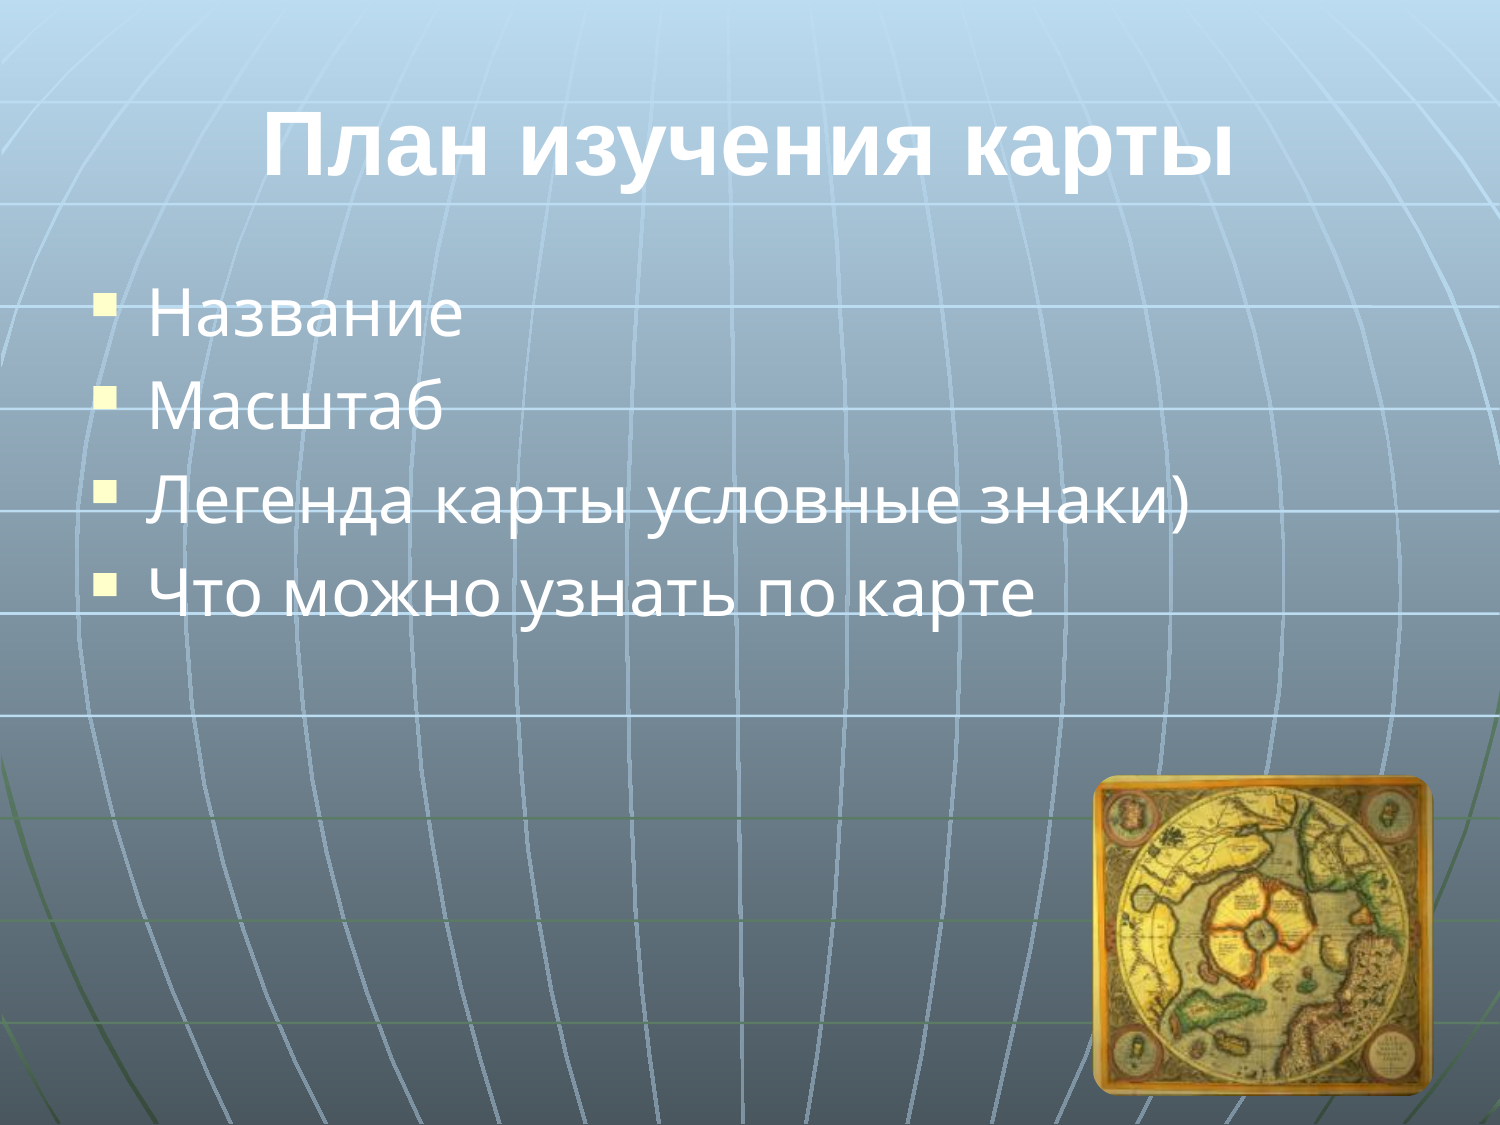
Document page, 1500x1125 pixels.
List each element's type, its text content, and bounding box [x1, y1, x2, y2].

list Название Масштаб Легенда карты условные знаки) Что можно узнать по карте [74, 262, 1426, 1006]
title План изучения карты [74, 45, 1426, 233]
picture [1092, 774, 1434, 1097]
